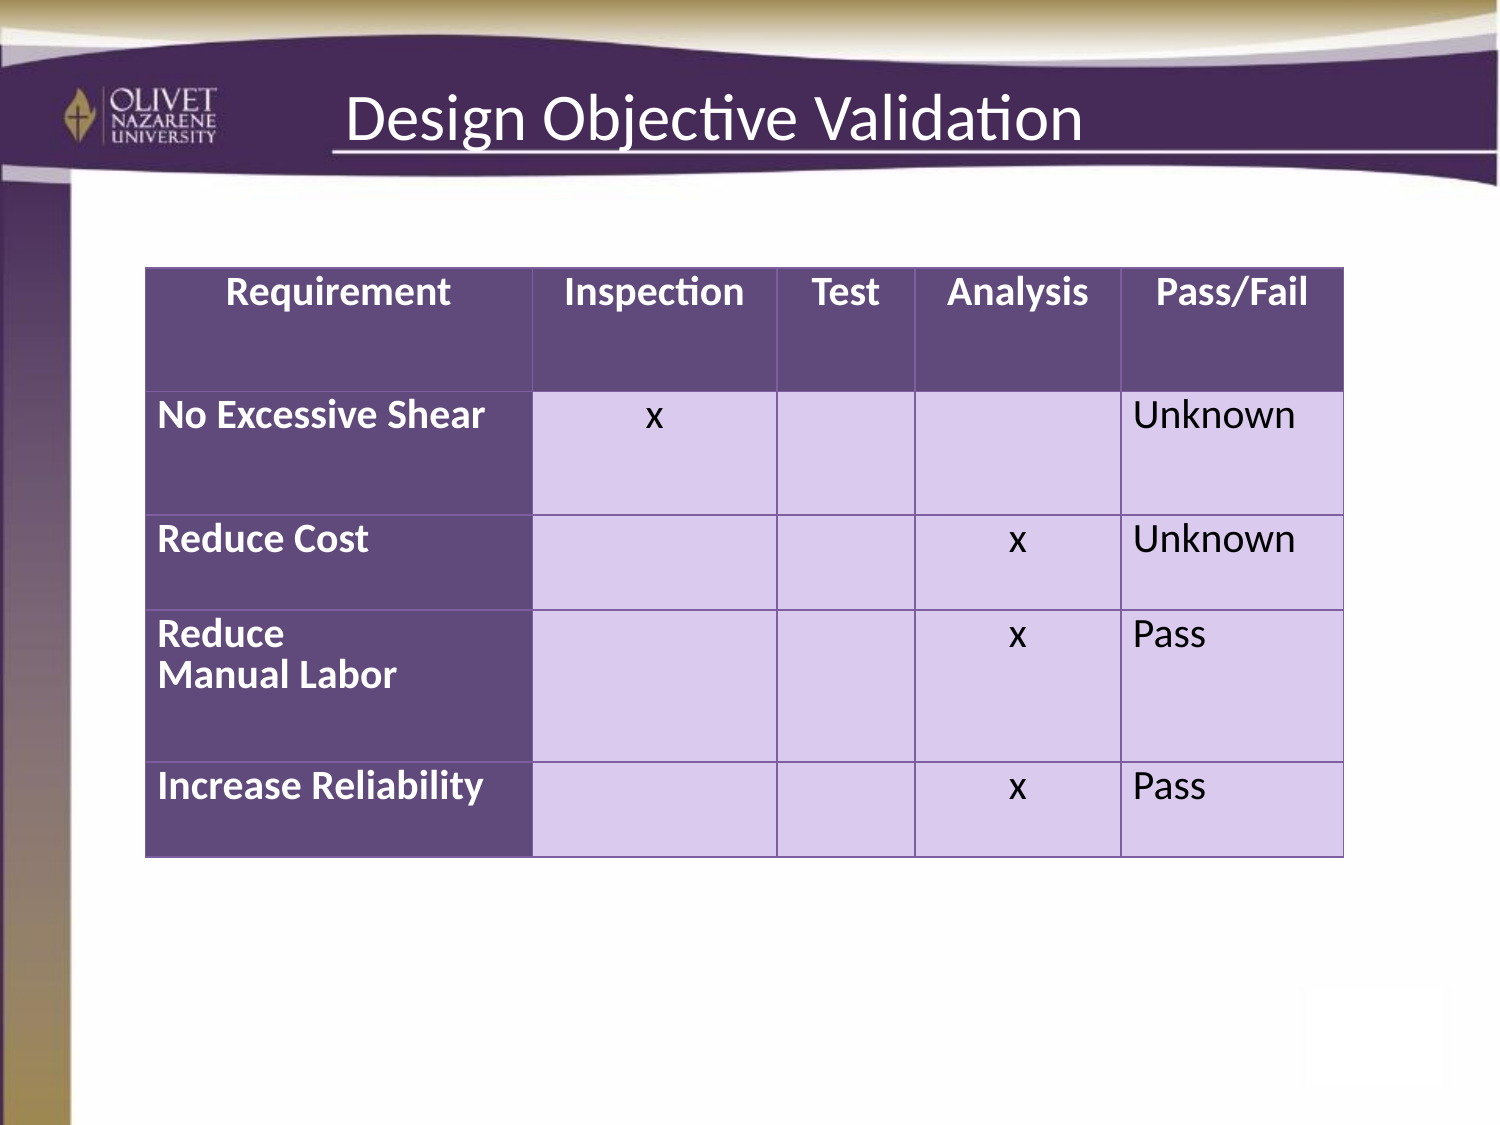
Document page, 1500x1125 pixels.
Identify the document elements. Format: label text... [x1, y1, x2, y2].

table_cell Reduce Cost​ [146, 516, 532, 609]
table_cell Reduce Manual Labor​ [146, 611, 532, 761]
table_cell ​ [533, 516, 776, 609]
table_cell ​ [778, 763, 914, 856]
table_cell Unknown​ [1122, 392, 1343, 514]
table_cell ​ [778, 392, 914, 514]
table_cell Increase Reliability​ [146, 763, 532, 856]
picture [0, 0, 1500, 1125]
table_header Analysis​ [916, 269, 1120, 391]
table_cell x​ [916, 763, 1120, 856]
table_cell x​ [916, 611, 1120, 761]
table_cell ​ [916, 392, 1120, 514]
table_cell x​ [916, 516, 1120, 609]
table_cell x​ [533, 392, 776, 514]
table_cell Pass​ [1122, 763, 1343, 856]
table_header Test​ [778, 269, 914, 391]
table_cell ​ [778, 611, 914, 761]
table_cell ​ [778, 516, 914, 609]
table_cell Pass​ [1122, 611, 1343, 761]
table_cell Unknown​ [1122, 516, 1343, 609]
table_header Inspection​ [533, 269, 776, 391]
table_header Pass/Fail​ [1122, 269, 1343, 391]
title Design Objective Validation [330, 60, 1425, 167]
table_header Requirement​ [146, 269, 532, 391]
table_cell ​ [533, 611, 776, 761]
table_cell No Excessive Shear​ [146, 392, 532, 514]
table_cell ​ [533, 763, 776, 856]
